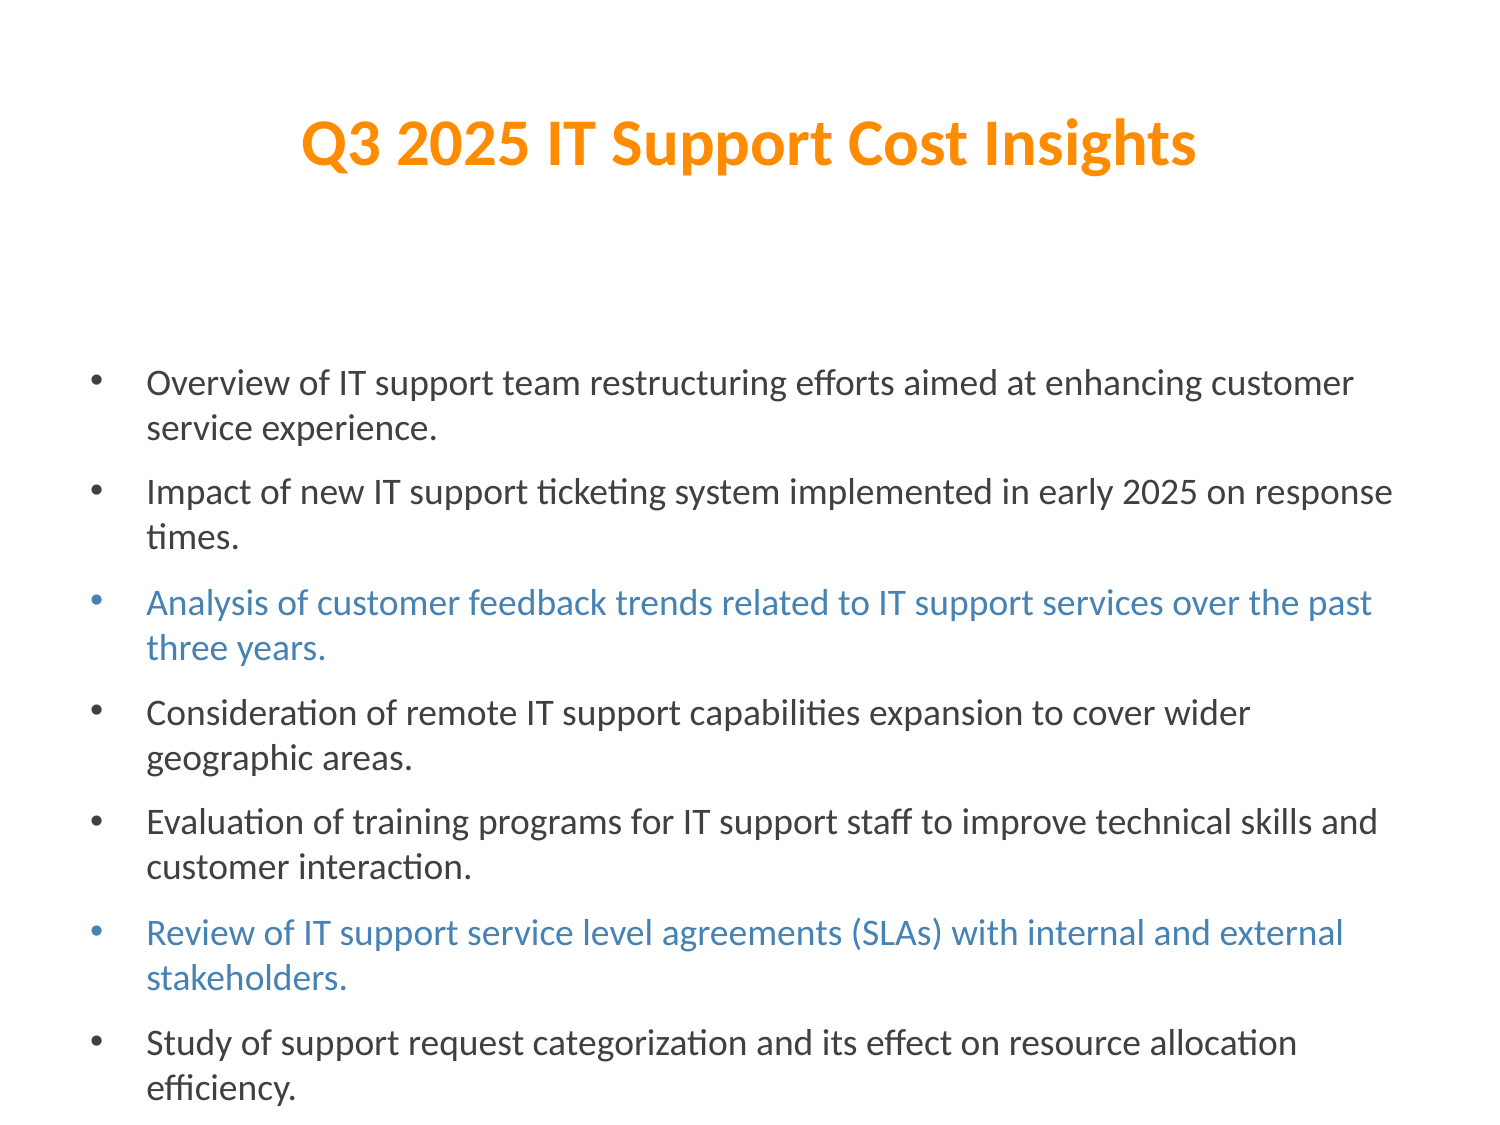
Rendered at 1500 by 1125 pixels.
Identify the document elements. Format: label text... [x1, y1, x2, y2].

list Overview of IT support team restructuring efforts aimed at enhancing customer service experience. Impact of new IT support ticketing system implemented in early 2025 on response times. Analysis of customer feedback trends related to IT support services over the past three years. Consideration of remote IT support capabilities expansion to cover wider geographic areas. Evaluation of training programs for IT support staff to improve technical skills and customer interaction. Review of IT support service level agreements (SLAs) with internal and external stakeholders. Study of support request categorization and its effect on resource allocation efficiency. [75, 262, 1425, 1005]
title Q3 2025 IT Support Cost Insights [75, 45, 1425, 233]
